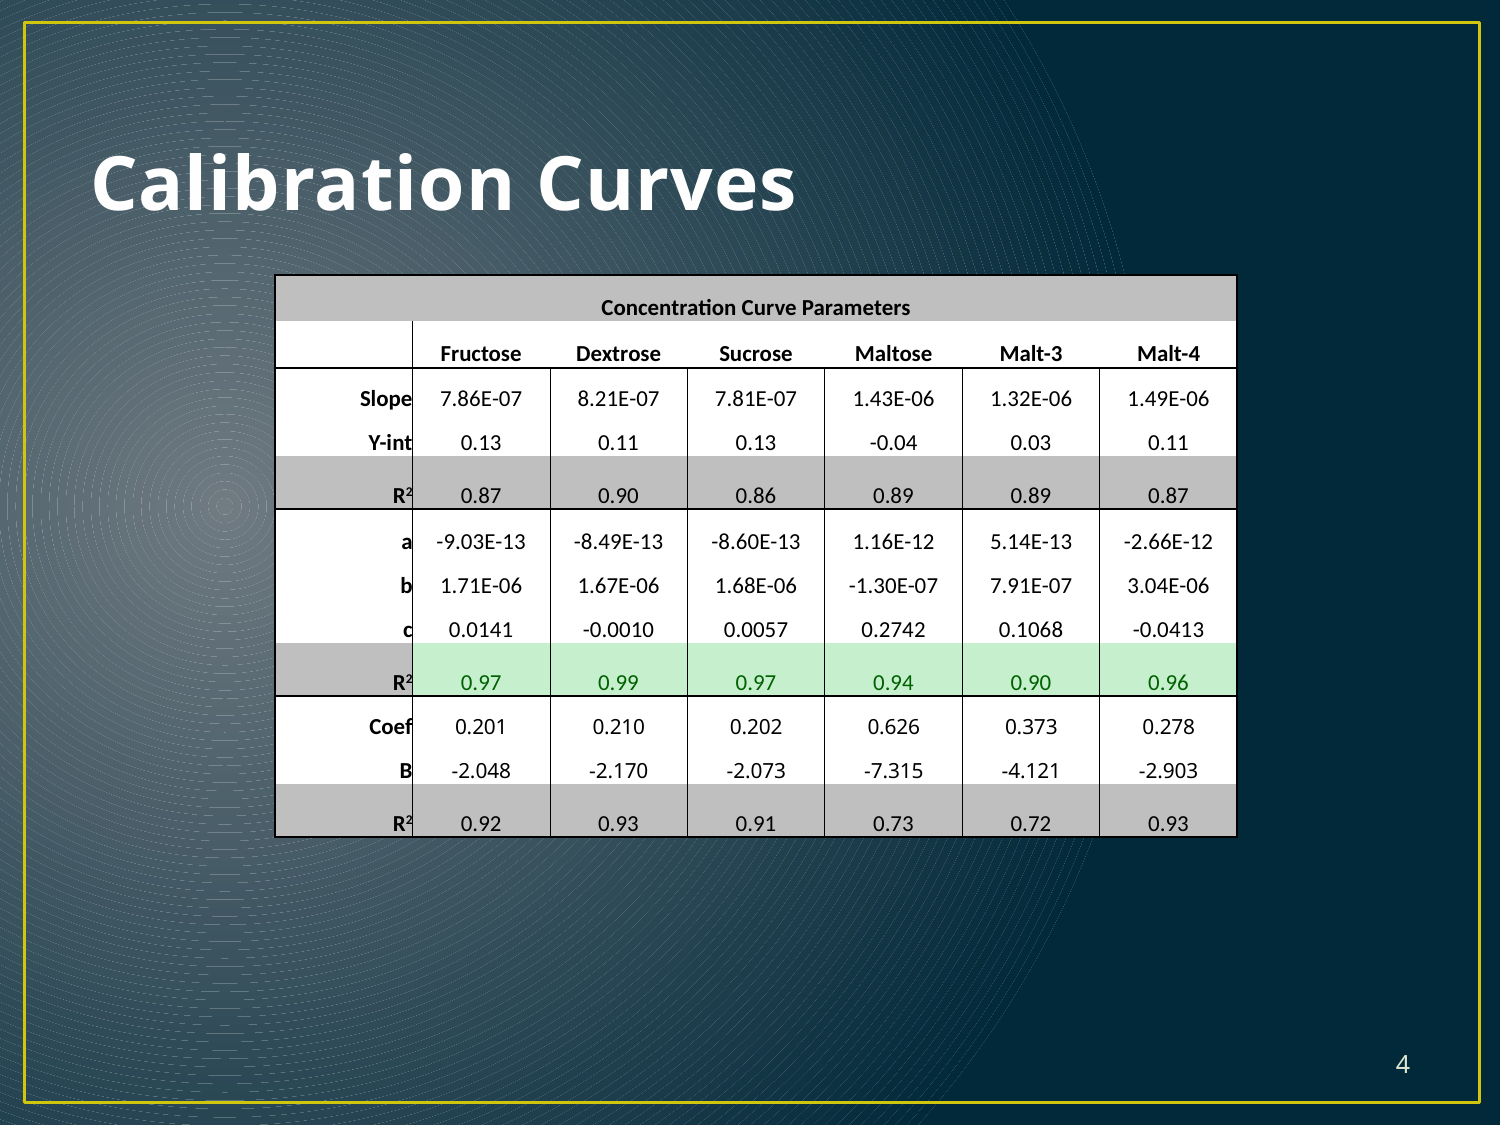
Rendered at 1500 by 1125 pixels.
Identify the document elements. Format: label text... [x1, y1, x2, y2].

table_cell 0.91 [688, 784, 824, 836]
table_cell Malt-3 [962, 321, 1100, 367]
table_cell 8.21E-07 [551, 369, 687, 412]
table_header Concentration Curve Parameters [276, 276, 1236, 321]
table_cell 0.0141 [413, 599, 550, 643]
table_cell 1.71E-06 [413, 555, 550, 599]
table_cell 0.93 [1100, 784, 1236, 836]
table_cell 7.86E-07 [413, 369, 550, 412]
table_cell 0.2742 [825, 599, 962, 643]
table_cell R2 [276, 643, 412, 695]
table_cell 0.13 [413, 412, 550, 456]
table_cell 1.16E-12 [825, 510, 962, 555]
table_cell 0.201 [413, 697, 550, 740]
table_cell Fructose [413, 321, 550, 367]
table_cell 3.04E-06 [1100, 555, 1236, 599]
table_cell -8.49E-13 [551, 510, 687, 555]
table_cell 0.89 [963, 456, 1099, 508]
table_cell -2.903 [1100, 740, 1236, 784]
table_cell b [276, 555, 412, 599]
table_cell -0.04 [825, 412, 962, 456]
table_cell 0.202 [688, 697, 824, 740]
table_cell 0.87 [413, 456, 550, 508]
table_cell R2 [276, 784, 412, 836]
table_cell a [276, 510, 412, 555]
table_cell 0.96 [1100, 643, 1236, 695]
table_cell B [276, 740, 412, 784]
table_cell Malt-4 [1100, 321, 1236, 367]
table_cell -0.0413 [1100, 599, 1236, 643]
table_cell 0.03 [963, 412, 1099, 456]
table_cell 0.93 [551, 784, 687, 836]
table_cell 1.67E-06 [551, 555, 687, 599]
table_cell c [276, 599, 412, 643]
table_cell 0.99 [551, 643, 687, 695]
table_cell 0.92 [413, 784, 550, 836]
table_cell Sucrose [687, 321, 825, 367]
table_cell 0.72 [963, 784, 1099, 836]
table_cell Coef [276, 697, 412, 740]
table_cell 0.373 [963, 697, 1099, 740]
table_cell 1.32E-06 [963, 369, 1099, 412]
table_cell Dextrose [550, 321, 687, 367]
table_cell 0.89 [825, 456, 962, 508]
table_cell -7.315 [825, 740, 962, 784]
table_cell -2.048 [413, 740, 550, 784]
table_cell 7.91E-07 [963, 555, 1099, 599]
table_cell 1.49E-06 [1100, 369, 1236, 412]
table_cell -4.121 [963, 740, 1099, 784]
table_cell 0.13 [688, 412, 824, 456]
table_cell 0.94 [825, 643, 962, 695]
table_cell -1.30E-07 [825, 555, 962, 599]
table_cell 1.43E-06 [825, 369, 962, 412]
table_cell -8.60E-13 [688, 510, 824, 555]
table_cell 0.11 [551, 412, 687, 456]
slide_number 4 [1074, 1035, 1425, 1096]
table_cell 0.87 [1100, 456, 1236, 508]
table_cell 0.0057 [688, 599, 824, 643]
table_cell -9.03E-13 [413, 510, 550, 555]
table_cell -2.073 [688, 740, 824, 784]
title Calibration Curves [75, 45, 1425, 233]
table_cell 0.1068 [963, 599, 1099, 643]
table_cell Y-int [276, 412, 412, 456]
table_cell Maltose [825, 321, 962, 367]
table_cell 0.97 [688, 643, 824, 695]
table_cell R2 [276, 456, 412, 508]
table_cell -0.0010 [551, 599, 687, 643]
table_cell 0.626 [825, 697, 962, 740]
table_cell Slope [276, 369, 412, 412]
table_cell 0.97 [413, 643, 550, 695]
table_cell [276, 321, 412, 367]
table_cell 0.73 [825, 784, 962, 836]
table_cell 7.81E-07 [688, 369, 824, 412]
table_cell 0.278 [1100, 697, 1236, 740]
table_cell 0.90 [963, 643, 1099, 695]
table_cell 1.68E-06 [688, 555, 824, 599]
table_cell 0.11 [1100, 412, 1236, 456]
table_cell -2.170 [551, 740, 687, 784]
table_cell -2.66E-12 [1100, 510, 1236, 555]
table_cell 0.86 [688, 456, 824, 508]
table_cell 0.90 [551, 456, 687, 508]
table_cell 5.14E-13 [963, 510, 1099, 555]
table_cell 0.210 [551, 697, 687, 740]
